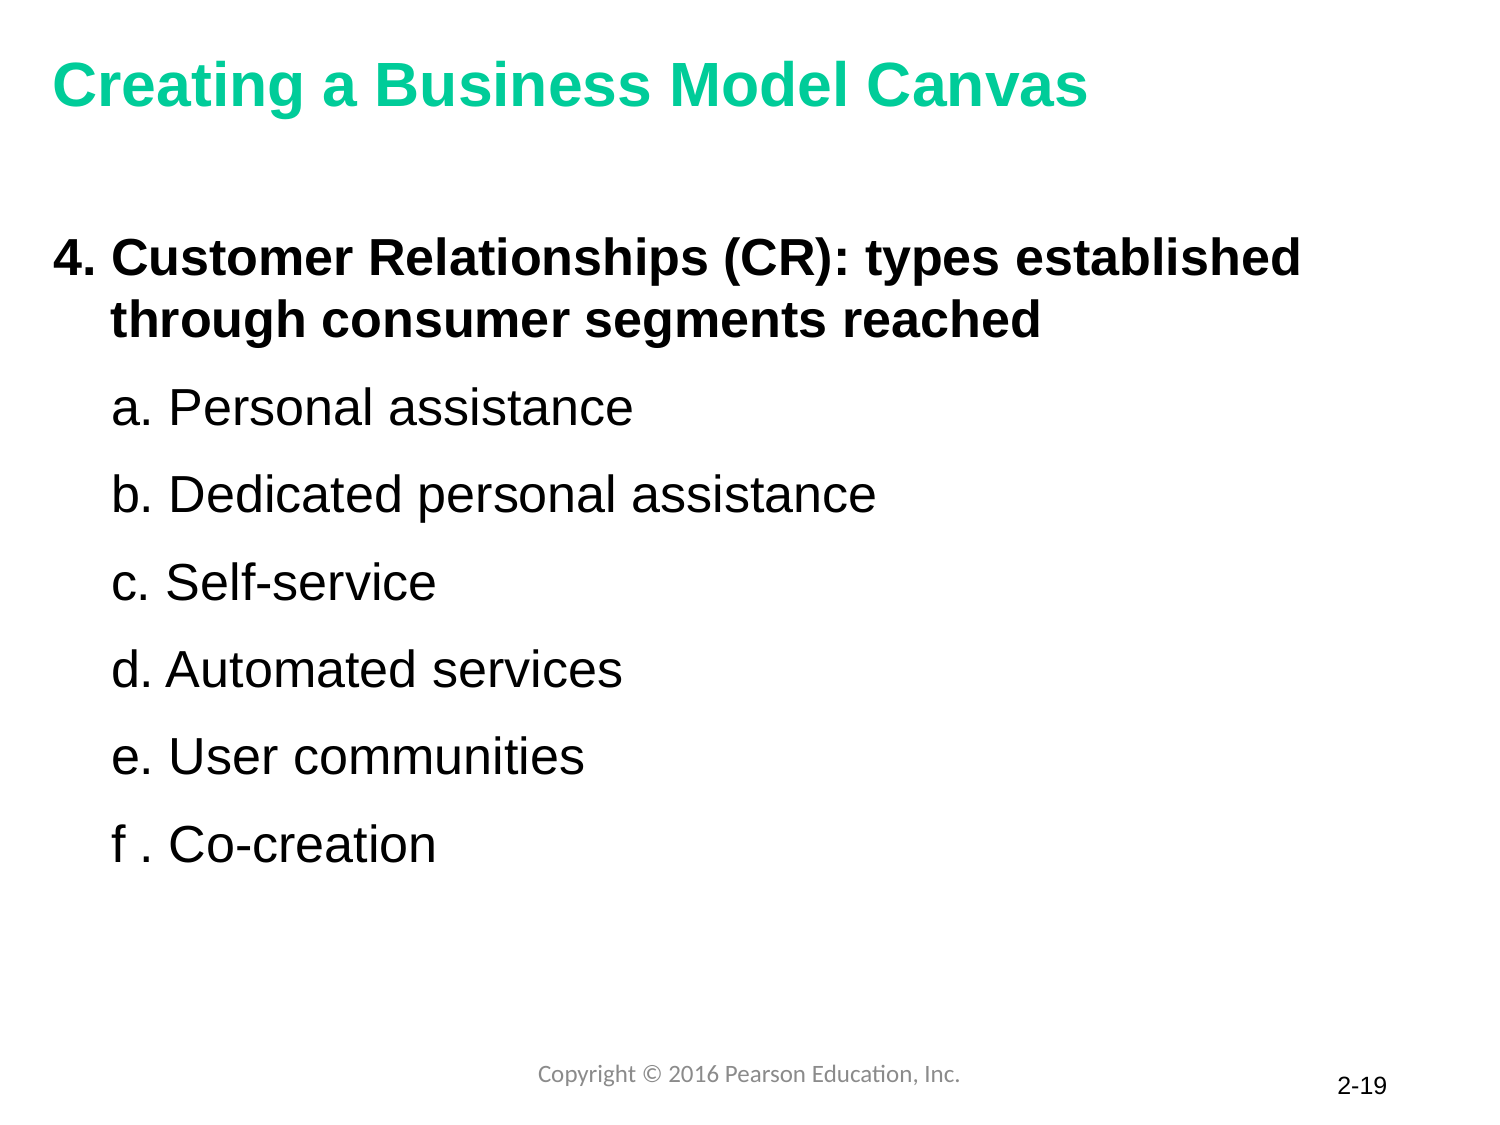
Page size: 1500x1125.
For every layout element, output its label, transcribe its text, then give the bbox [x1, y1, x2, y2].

title Creating a Business Model Canvas [37, 0, 1388, 138]
footer Copyright © 2016 Pearson Education, Inc. [512, 1042, 988, 1103]
list 4. Customer Relationships (CR): types established through consumer segments reached a. Personal assistance b. Dedicated personal assistance c. Self-service d. Automated services e. User communities f . Co-creation [38, 112, 1425, 950]
